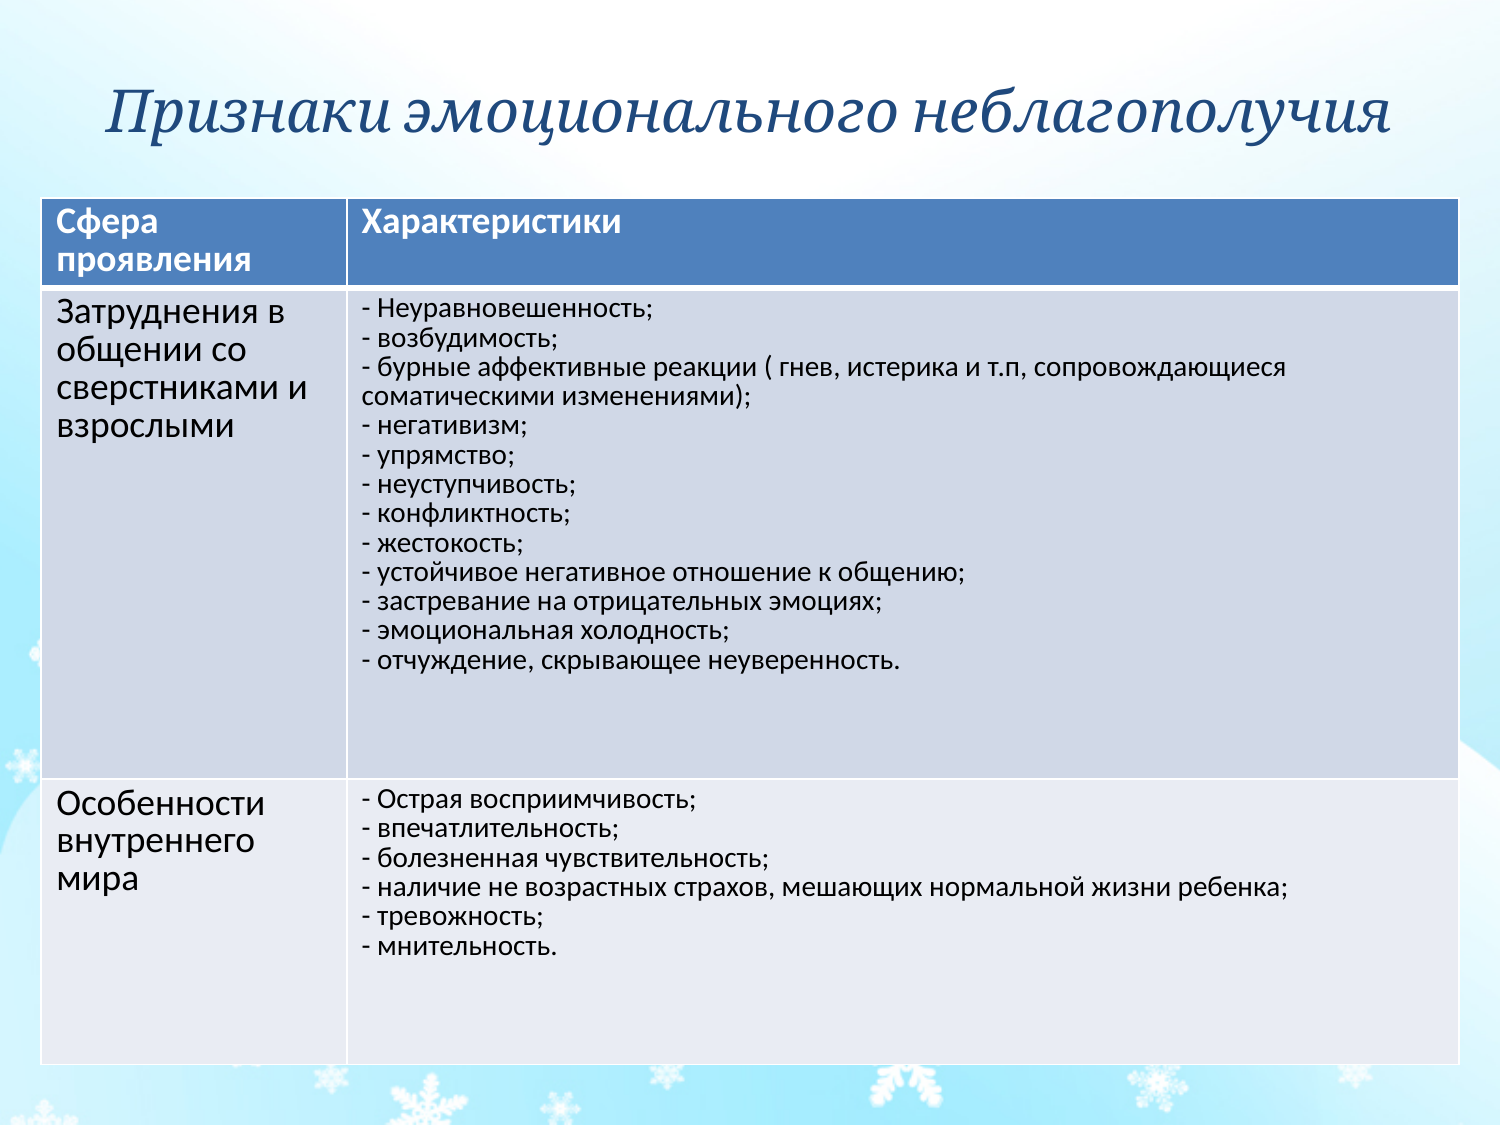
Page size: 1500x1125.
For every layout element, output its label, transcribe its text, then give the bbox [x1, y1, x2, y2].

table_cell - Острая восприимчивость; - впечатлительность; - болезненная чувствительность; - наличие не возрастных страхов, мешающих нормальной жизни ребенка; - тревожность; - мнительность. [348, 780, 1458, 1064]
table_cell Затруднения в общении со сверстниками и взрослыми [42, 291, 346, 778]
table_cell - Неуравновешенность; - возбудимость; - бурные аффективные реакции ( гнев, истерика и т.п, сопровождающиеся соматическими изменениями); - негативизм; - упрямство; - неуступчивость; - конфликтность; - жестокость; - устойчивое негативное отношение к общению; - застревание на отрицательных эмоциях; - эмоциональная холодность; - отчуждение, скрывающее неуверенность. [348, 291, 1458, 778]
picture [0, 0, 1500, 1125]
table_header Сфера проявления [42, 199, 346, 285]
table_cell Особенности внутреннего мира [42, 780, 346, 1064]
title Признаки эмоционального неблагополучия [75, 45, 1425, 173]
table_header Характеристики [348, 199, 1458, 285]
